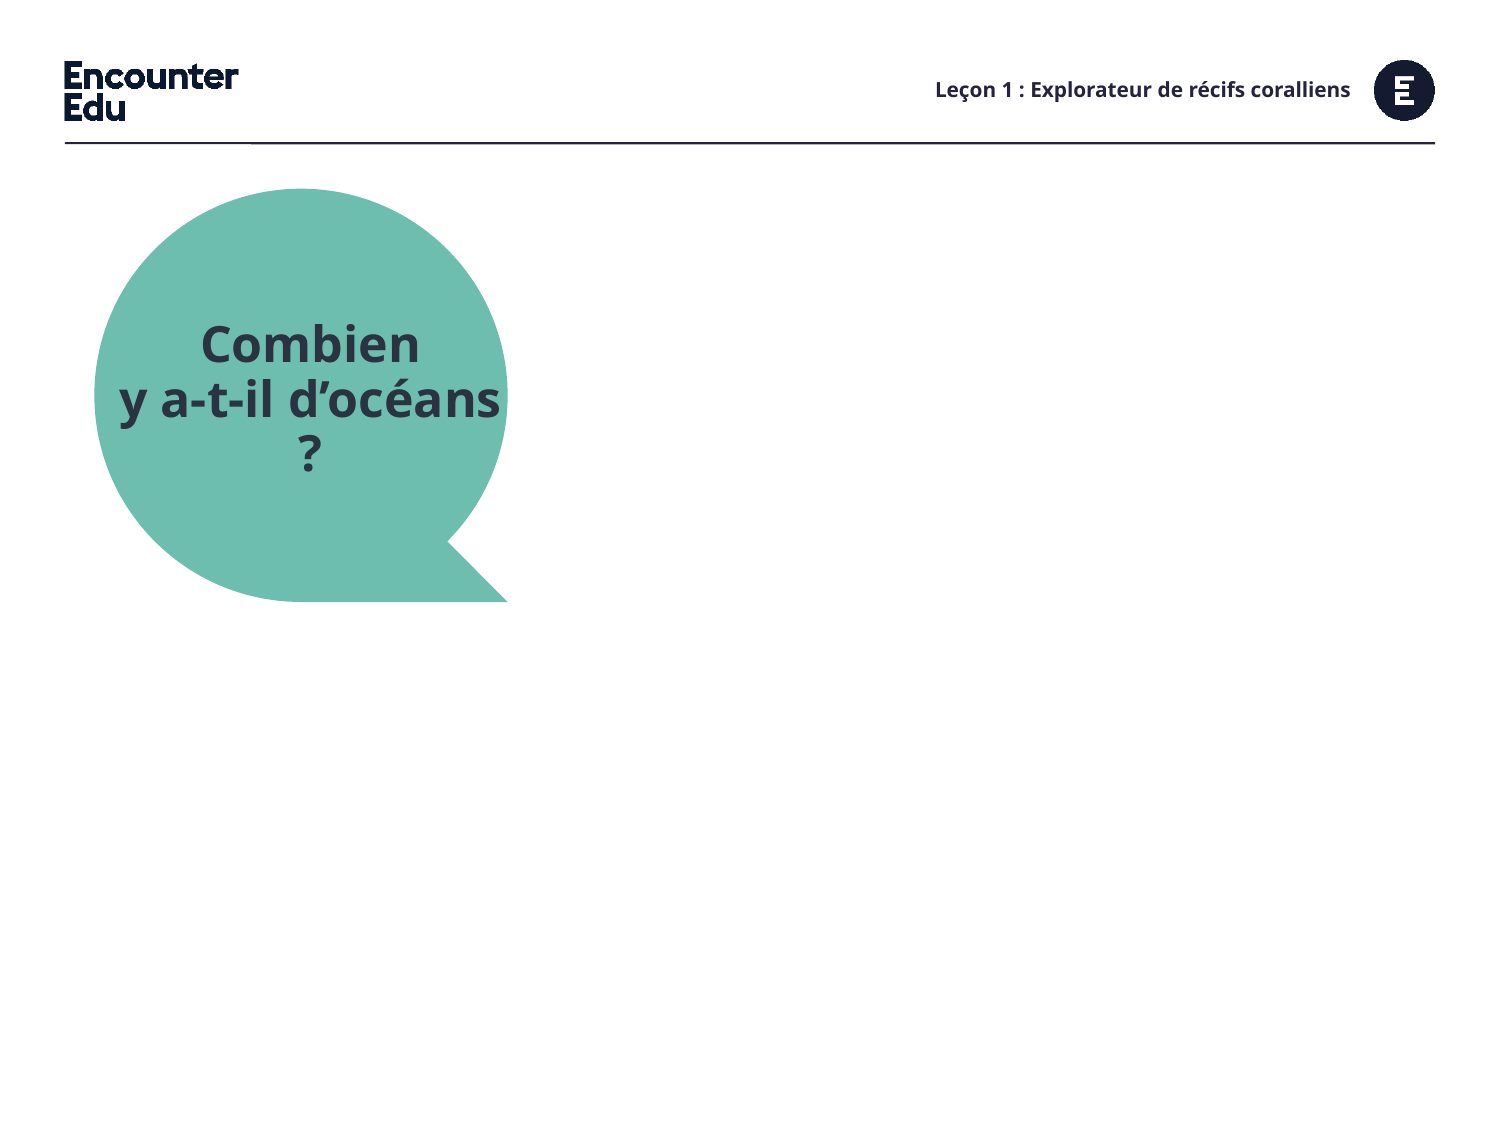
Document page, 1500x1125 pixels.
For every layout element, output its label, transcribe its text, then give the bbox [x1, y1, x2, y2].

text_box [94, 188, 508, 608]
picture [60, 59, 243, 122]
title Leçon 1 : Explorateur de récifs coralliens [749, 67, 1359, 114]
picture [1372, 58, 1436, 122]
